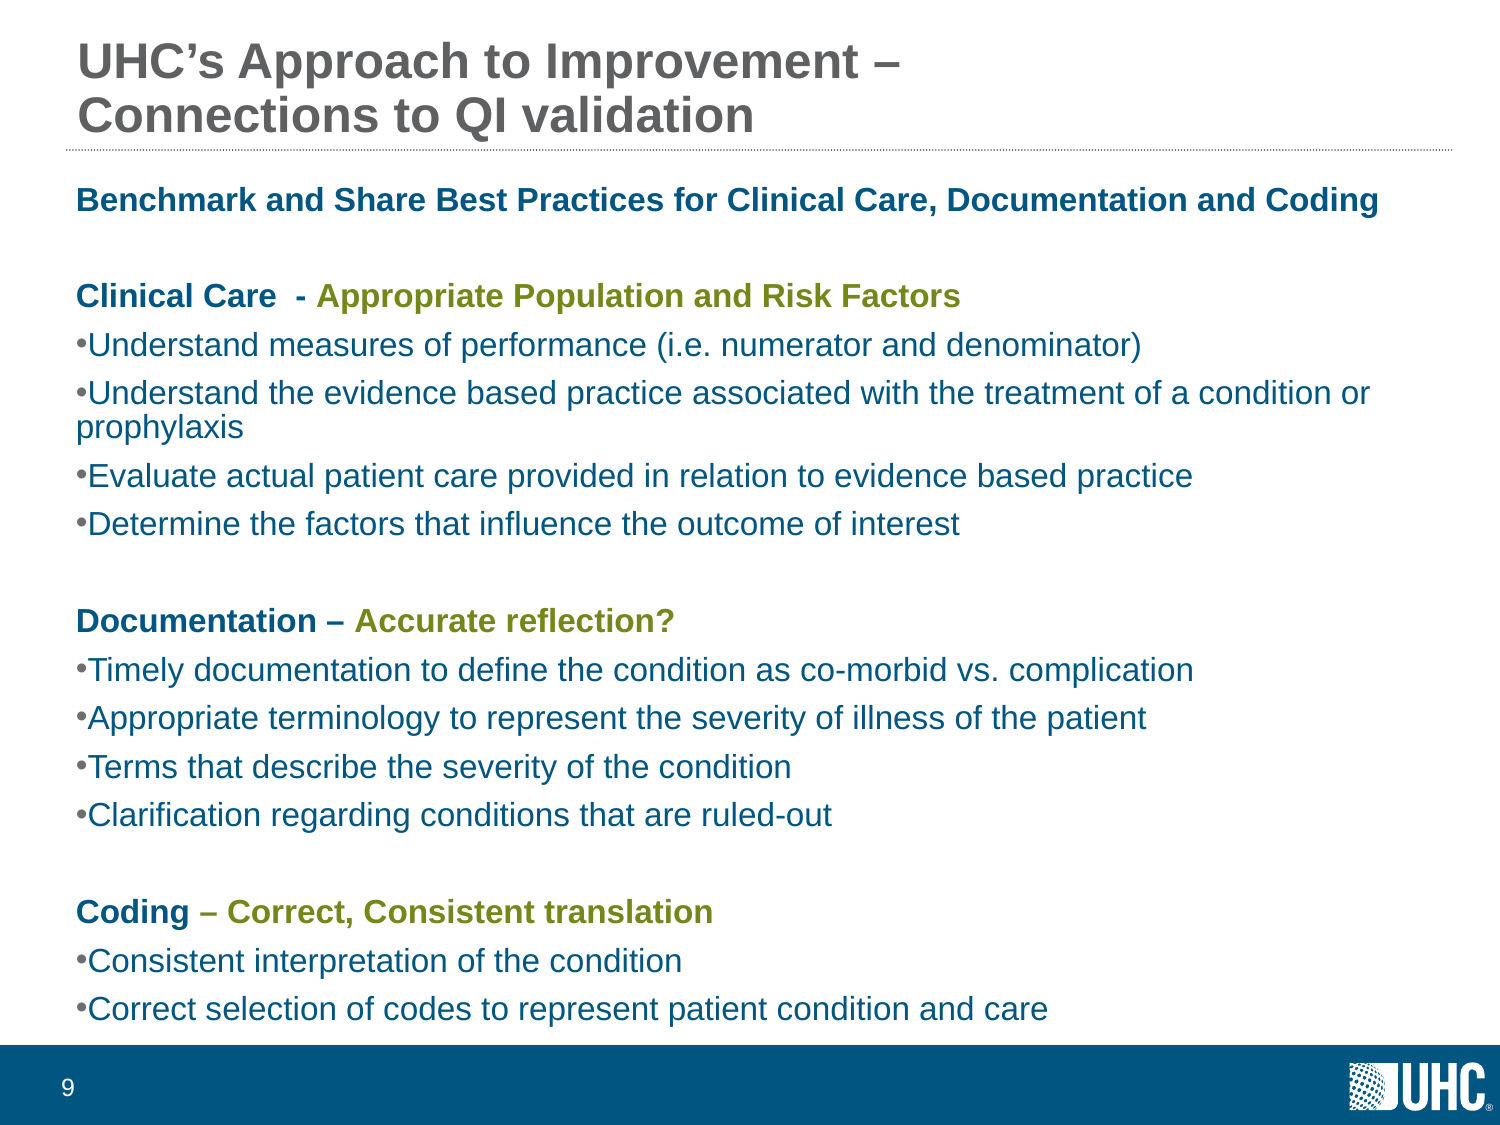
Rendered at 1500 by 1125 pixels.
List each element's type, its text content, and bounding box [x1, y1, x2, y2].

slide_number 8 [26, 1063, 68, 1111]
list Benchmark and Share Best Practices for Clinical Care, Documentation and Coding Clinical Care - Appropriate Population and Risk Factors Understand measures of performance (i.e. numerator and denominator) Understand the evidence based practice associated with the treatment of a condition or prophylaxis Evaluate actual patient care provided in relation to evidence based practice Determine the factors that influence the outcome of interest Documentation – Accurate reflection? Timely documentation to define the condition as co-morbid vs. complication Appropriate terminology to represent the severity of illness of the patient Terms that describe the severity of the condition Clarification regarding conditions that are ruled-out Coding – Correct, Consistent translation Consistent interpretation of the condition Correct selection of codes to represent patient condition and care [68, 176, 1471, 1125]
picture [0, 0, 1500, 1045]
title UHC’s Approach to Improvement – Connections to QI validation [69, 7, 1453, 144]
